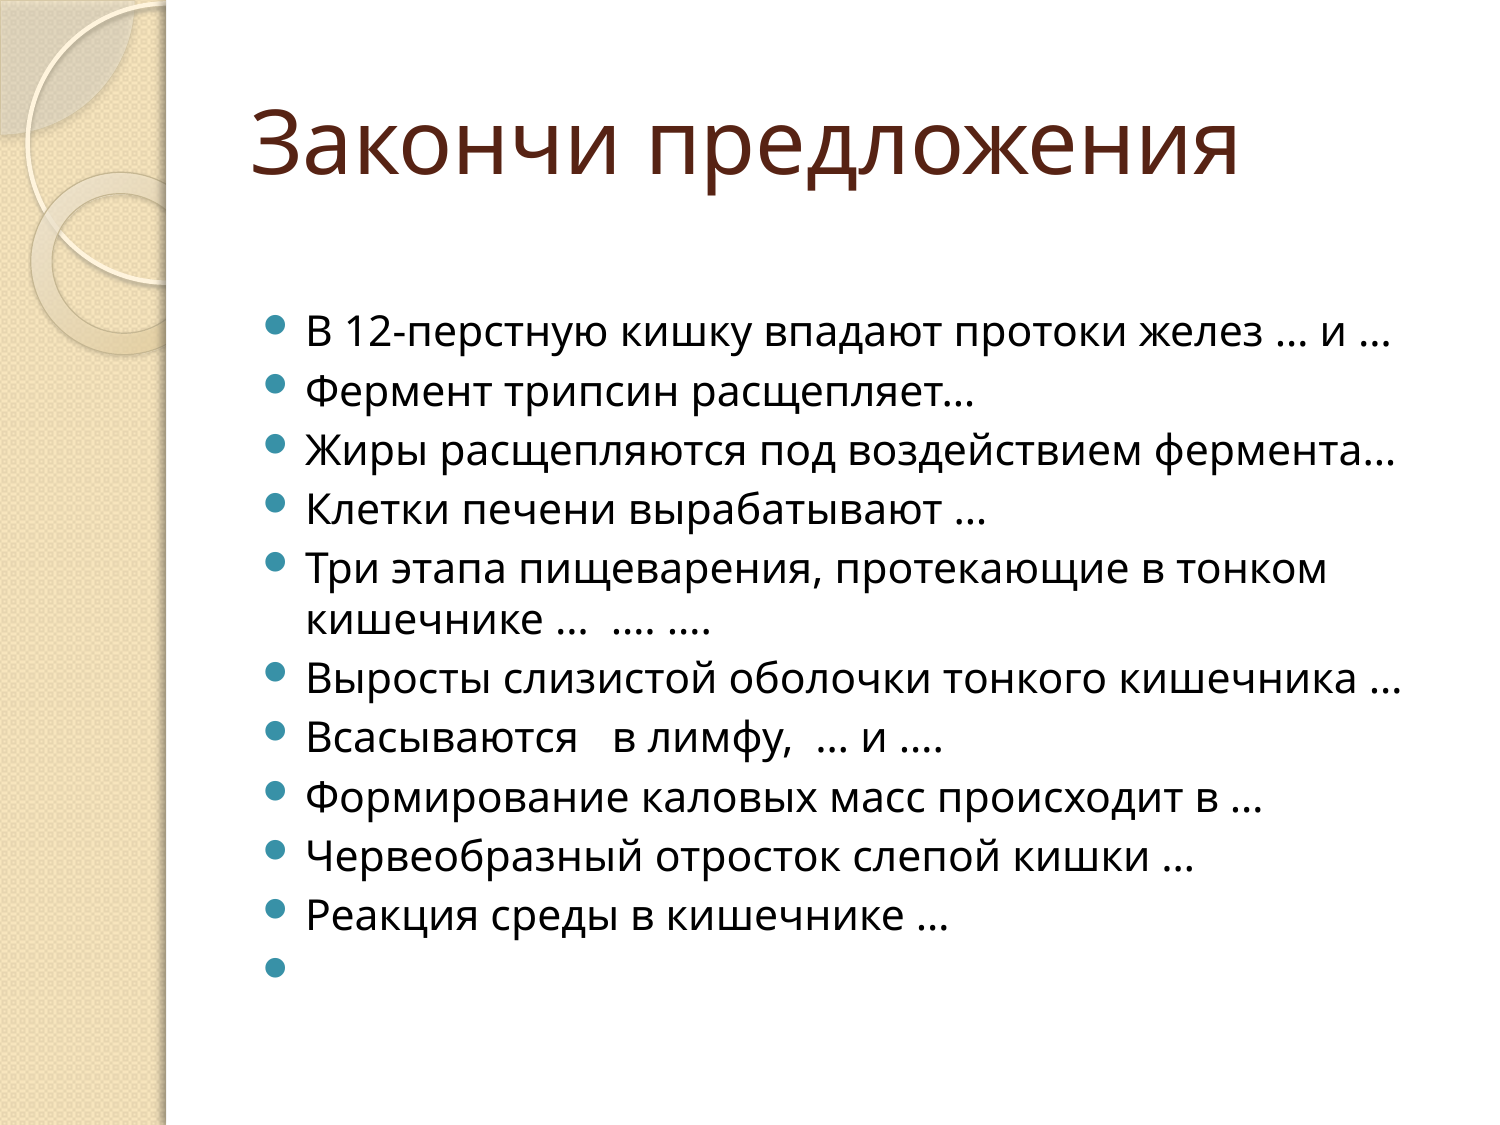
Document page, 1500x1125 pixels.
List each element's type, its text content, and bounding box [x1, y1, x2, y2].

list В 12-перстную кишку впадают протоки желез … и … Фермент трипсин расщепляет… Жиры расщепляются под воздействием фермента… Клетки печени вырабатывают … Три этапа пищеварения, протекающие в тонком кишечнике … …. …. Выросты слизистой оболочки тонкого кишечника … Всасываются в лимфу, … и …. Формирование каловых масс происходит в … Червеобразный отросток слепой кишки … Реакция среды в кишечнике … [235, 237, 1466, 1025]
title Закончи предложения [235, 45, 1466, 233]
